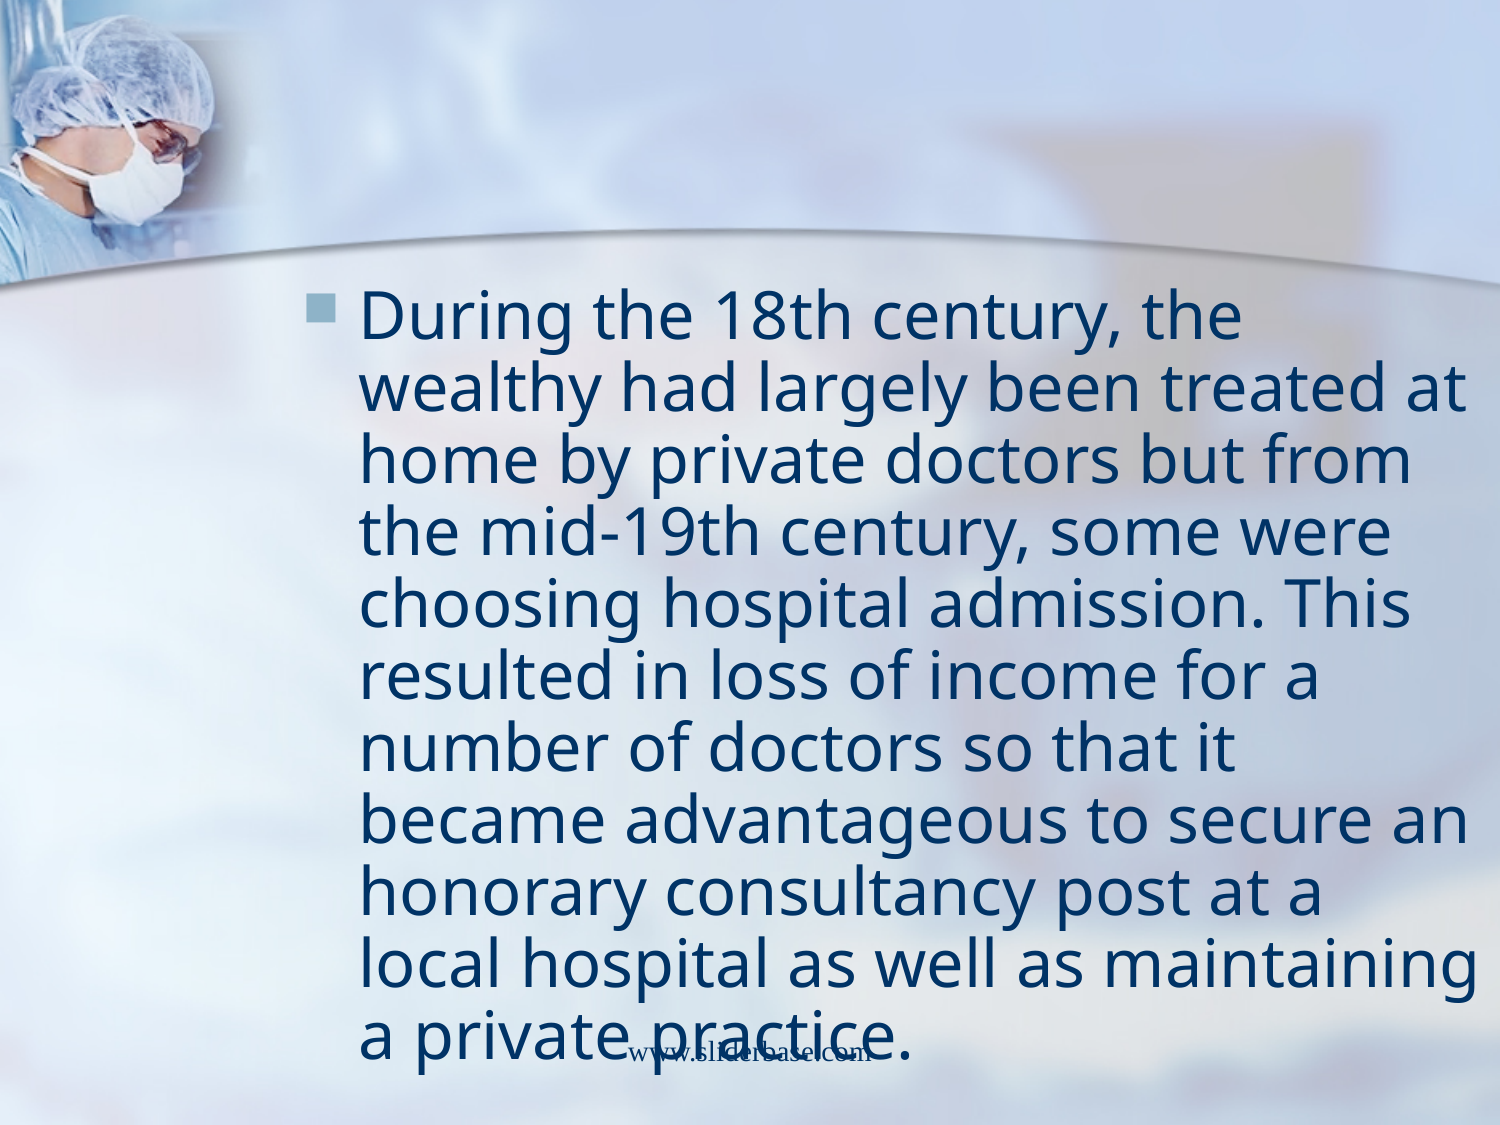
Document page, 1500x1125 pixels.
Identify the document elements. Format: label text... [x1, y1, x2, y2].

picture [0, 0, 1500, 1125]
list During the 18th century, the wealthy had largely been treated at home by private doctors but from the mid-19th century, some were choosing hospital admission. This resulted in loss of income for a number of doctors so that it became advantageous to secure an honorary consultancy post at a local hospital as well as maintaining a private practice. [287, 275, 1500, 1050]
footer www.sliderbase.com [512, 1024, 988, 1103]
